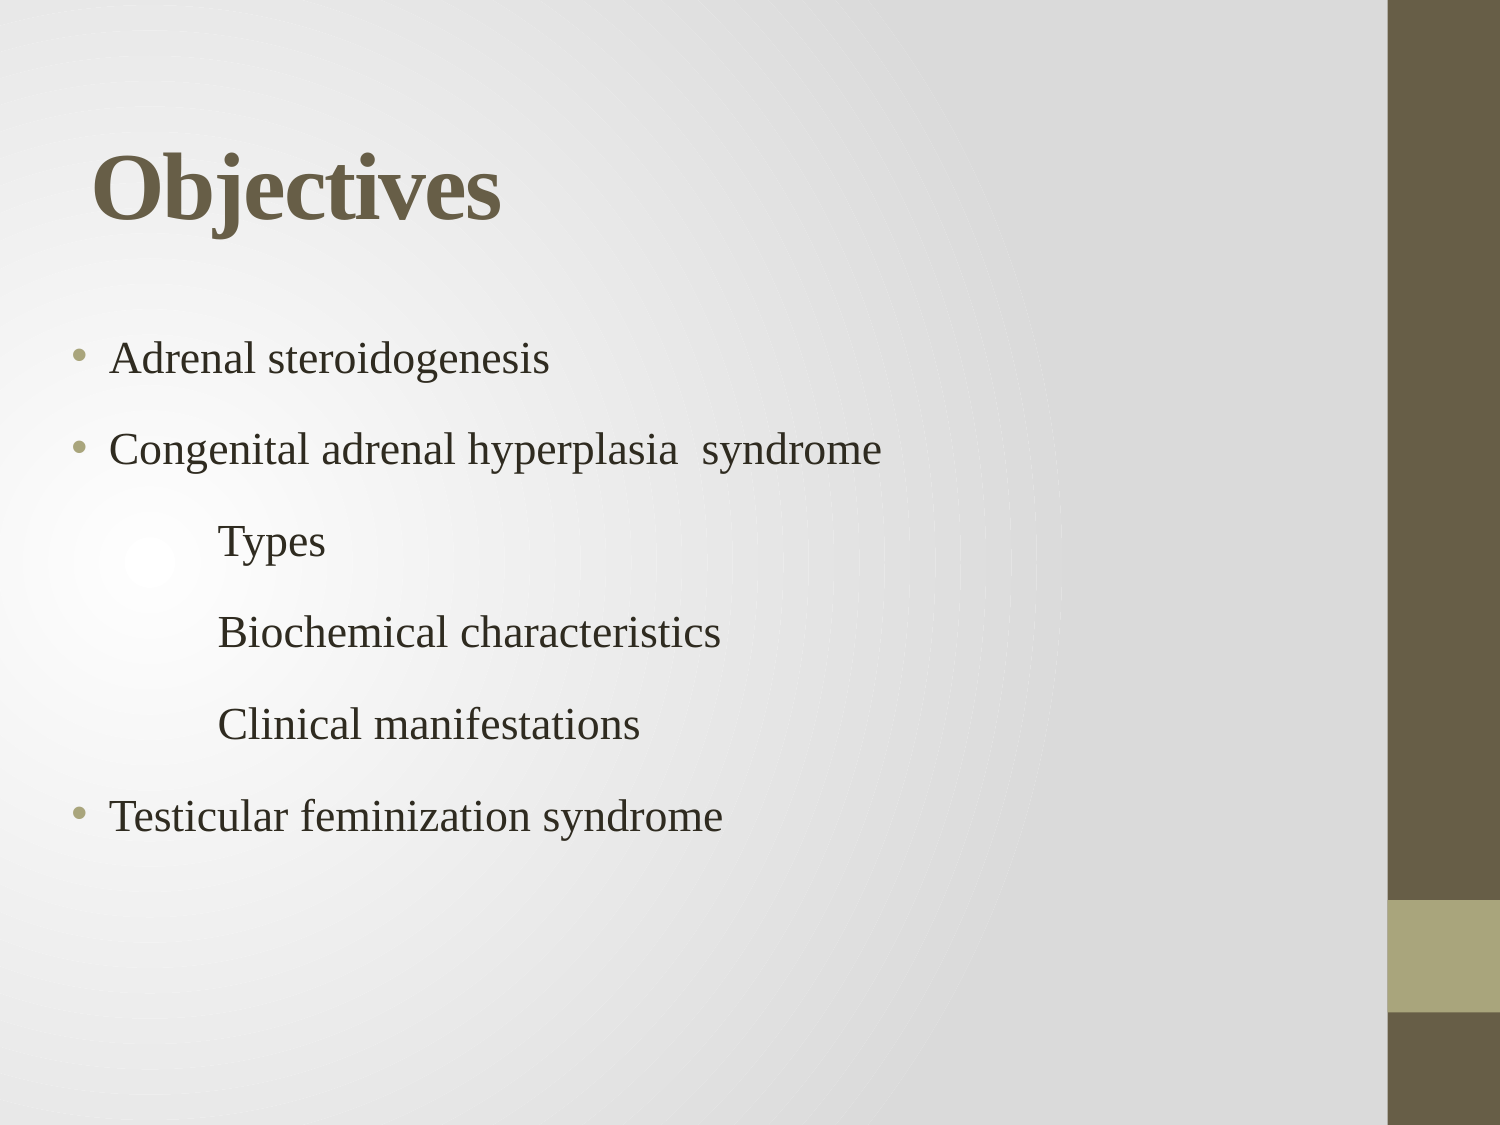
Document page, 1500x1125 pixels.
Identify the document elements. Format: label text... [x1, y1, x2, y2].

list Adrenal steroidogenesis Congenital adrenal hyperplasia syndrome Types Biochemical characteristics Clinical manifestations Testicular feminization syndrome [37, 292, 1463, 1088]
title Objectives [75, 87, 1425, 275]
